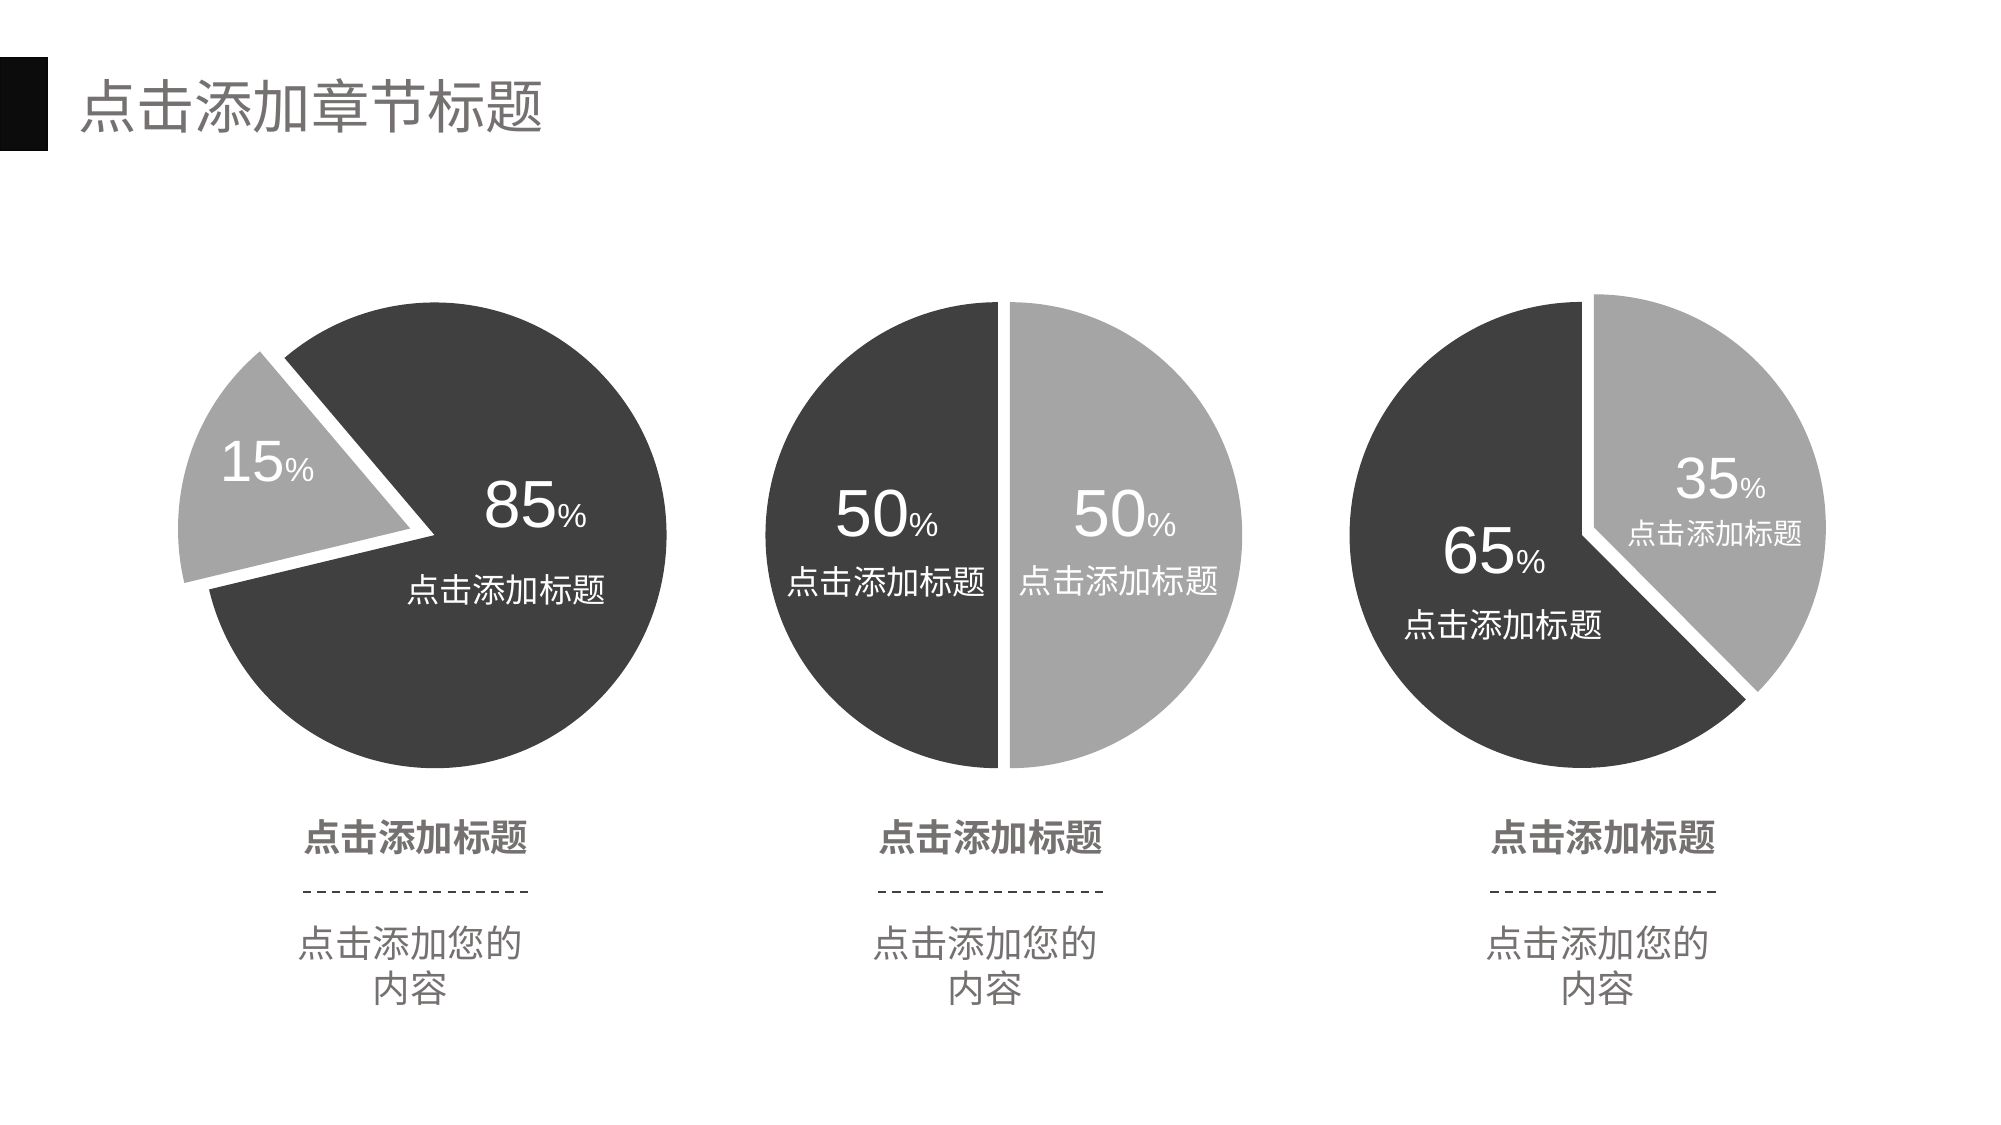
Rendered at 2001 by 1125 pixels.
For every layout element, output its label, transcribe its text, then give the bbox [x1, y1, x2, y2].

text_box 点击添加章节标题 [63, 63, 560, 148]
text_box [1452, 806, 1744, 1019]
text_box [1349, 294, 1826, 768]
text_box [839, 806, 1131, 1019]
text_box [0, 57, 48, 151]
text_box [765, 302, 1243, 769]
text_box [264, 806, 556, 1019]
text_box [164, 274, 680, 797]
